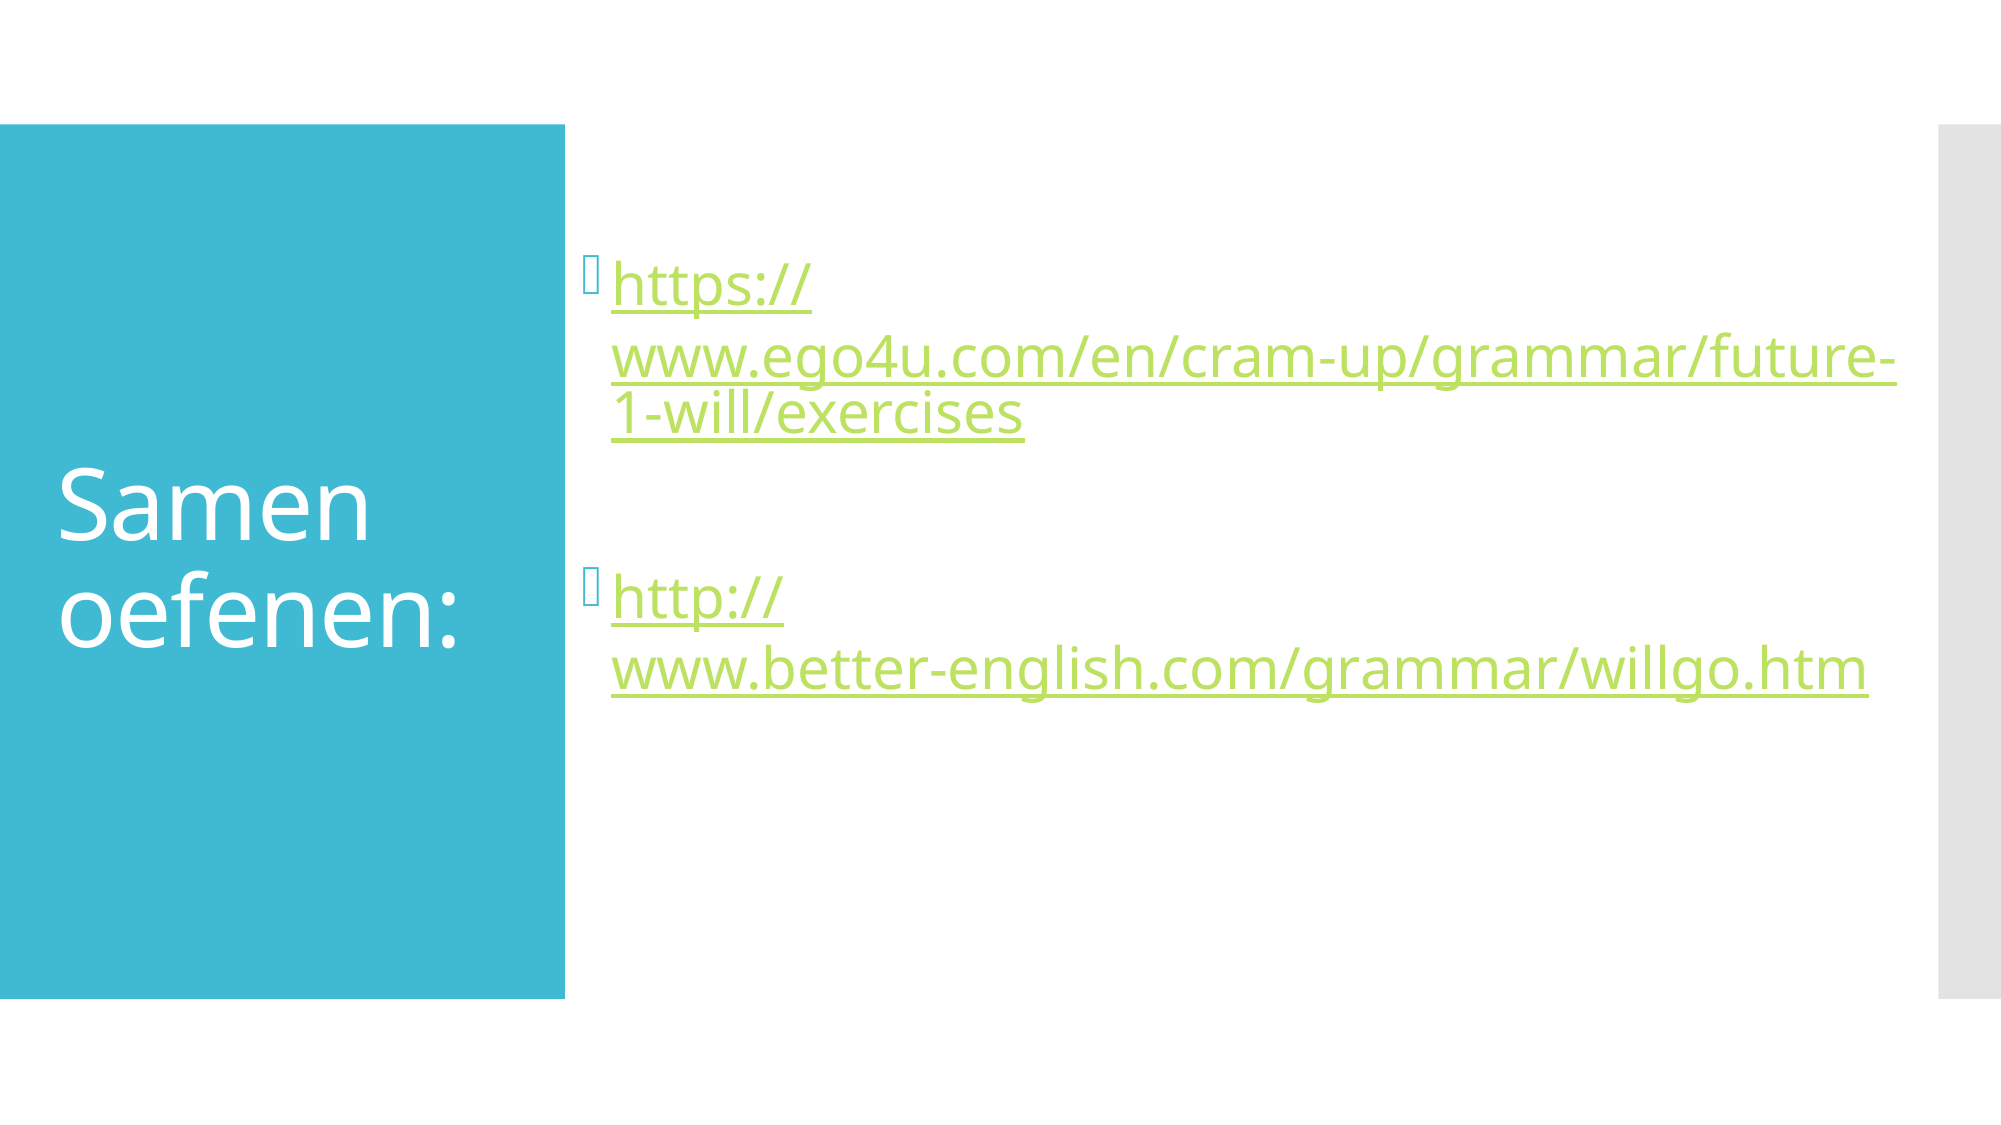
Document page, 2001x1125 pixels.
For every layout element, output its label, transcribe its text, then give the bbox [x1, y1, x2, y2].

title Samen oefenen: [41, 184, 525, 940]
list https://www.ego4u.com/en/cram-up/grammar/future-1-will/exercises http://www.better-english.com/grammar/willgo.htm [566, 141, 1923, 982]
